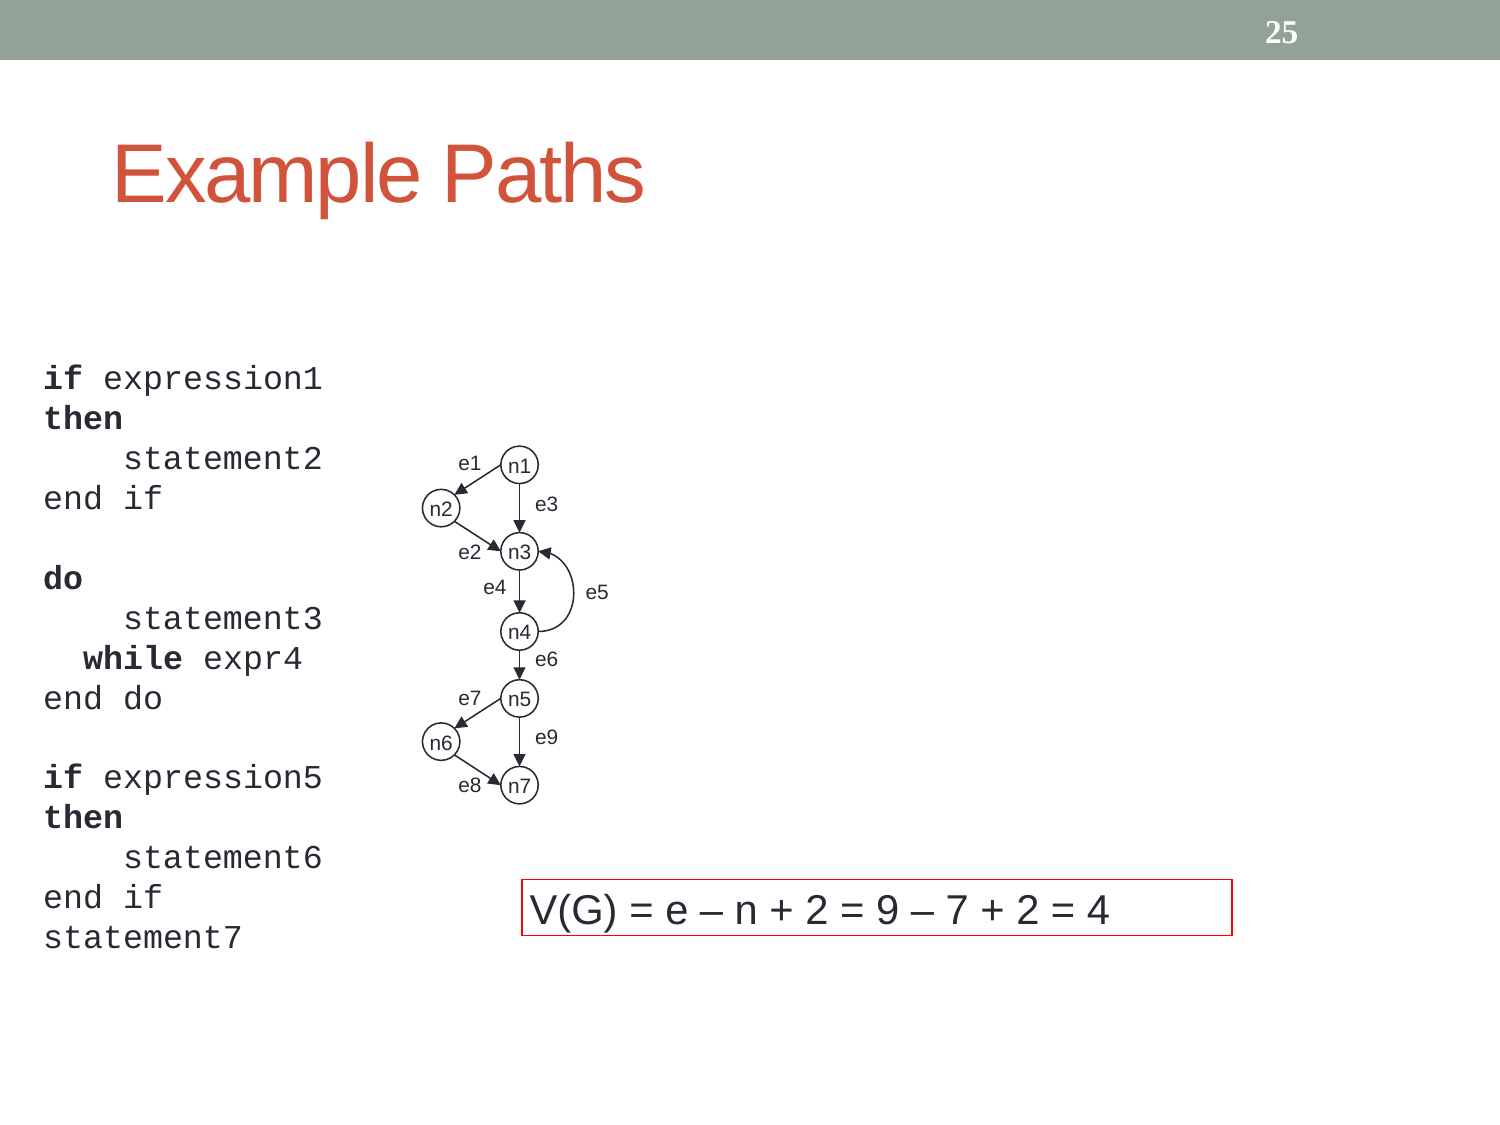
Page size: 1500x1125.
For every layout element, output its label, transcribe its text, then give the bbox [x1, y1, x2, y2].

title Example Paths [75, 87, 1425, 250]
text_box n6 [422, 722, 460, 761]
text_box n2 [422, 489, 460, 527]
text_box e7 [458, 684, 482, 695]
text_box e1 [458, 449, 482, 461]
text_box n3 [503, 533, 539, 570]
text_box n5 [501, 679, 539, 718]
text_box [454, 698, 501, 729]
text_box n1 [501, 446, 539, 484]
text_box V(G) = e – n + 2 = 9 – 7 + 2 = 4 [522, 879, 1232, 936]
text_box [454, 464, 501, 495]
text_box if expression1 then statement2 end if do statement3 while expr4 end do if expression5 then statement6 end if statement7 [41, 356, 369, 956]
text_box n4 [500, 613, 538, 651]
text_box e6 [535, 645, 559, 671]
text_box e9 [535, 723, 559, 749]
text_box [454, 521, 501, 552]
text_box e4 [483, 573, 507, 599]
text_box e2 [458, 560, 482, 564]
slide_number 25 [1250, 3, 1425, 57]
text_box n7 [503, 766, 539, 804]
text_box e3 [535, 490, 559, 516]
text_box e5 [585, 578, 609, 604]
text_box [454, 754, 501, 786]
